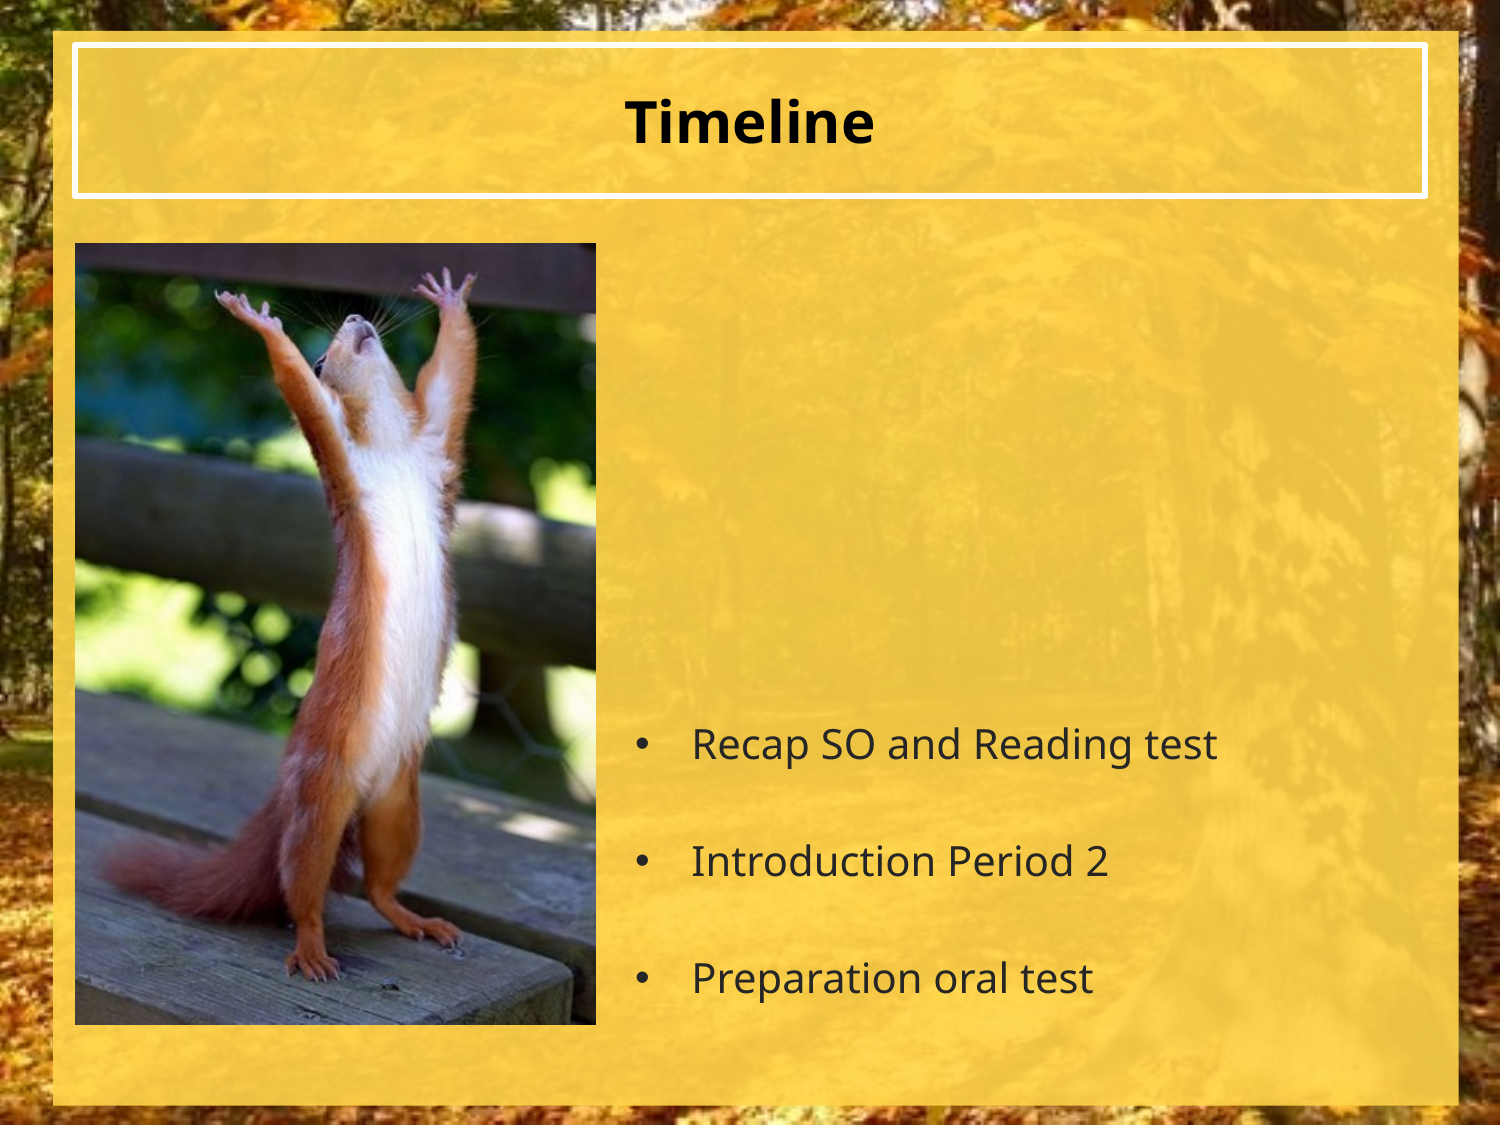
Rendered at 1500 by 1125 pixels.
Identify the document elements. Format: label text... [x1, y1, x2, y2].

list Recap SO and Reading test Introduction Period 2 Preparation oral test [620, 243, 1425, 1071]
title Timeline [72, 42, 1428, 199]
picture [0, 0, 1500, 1125]
